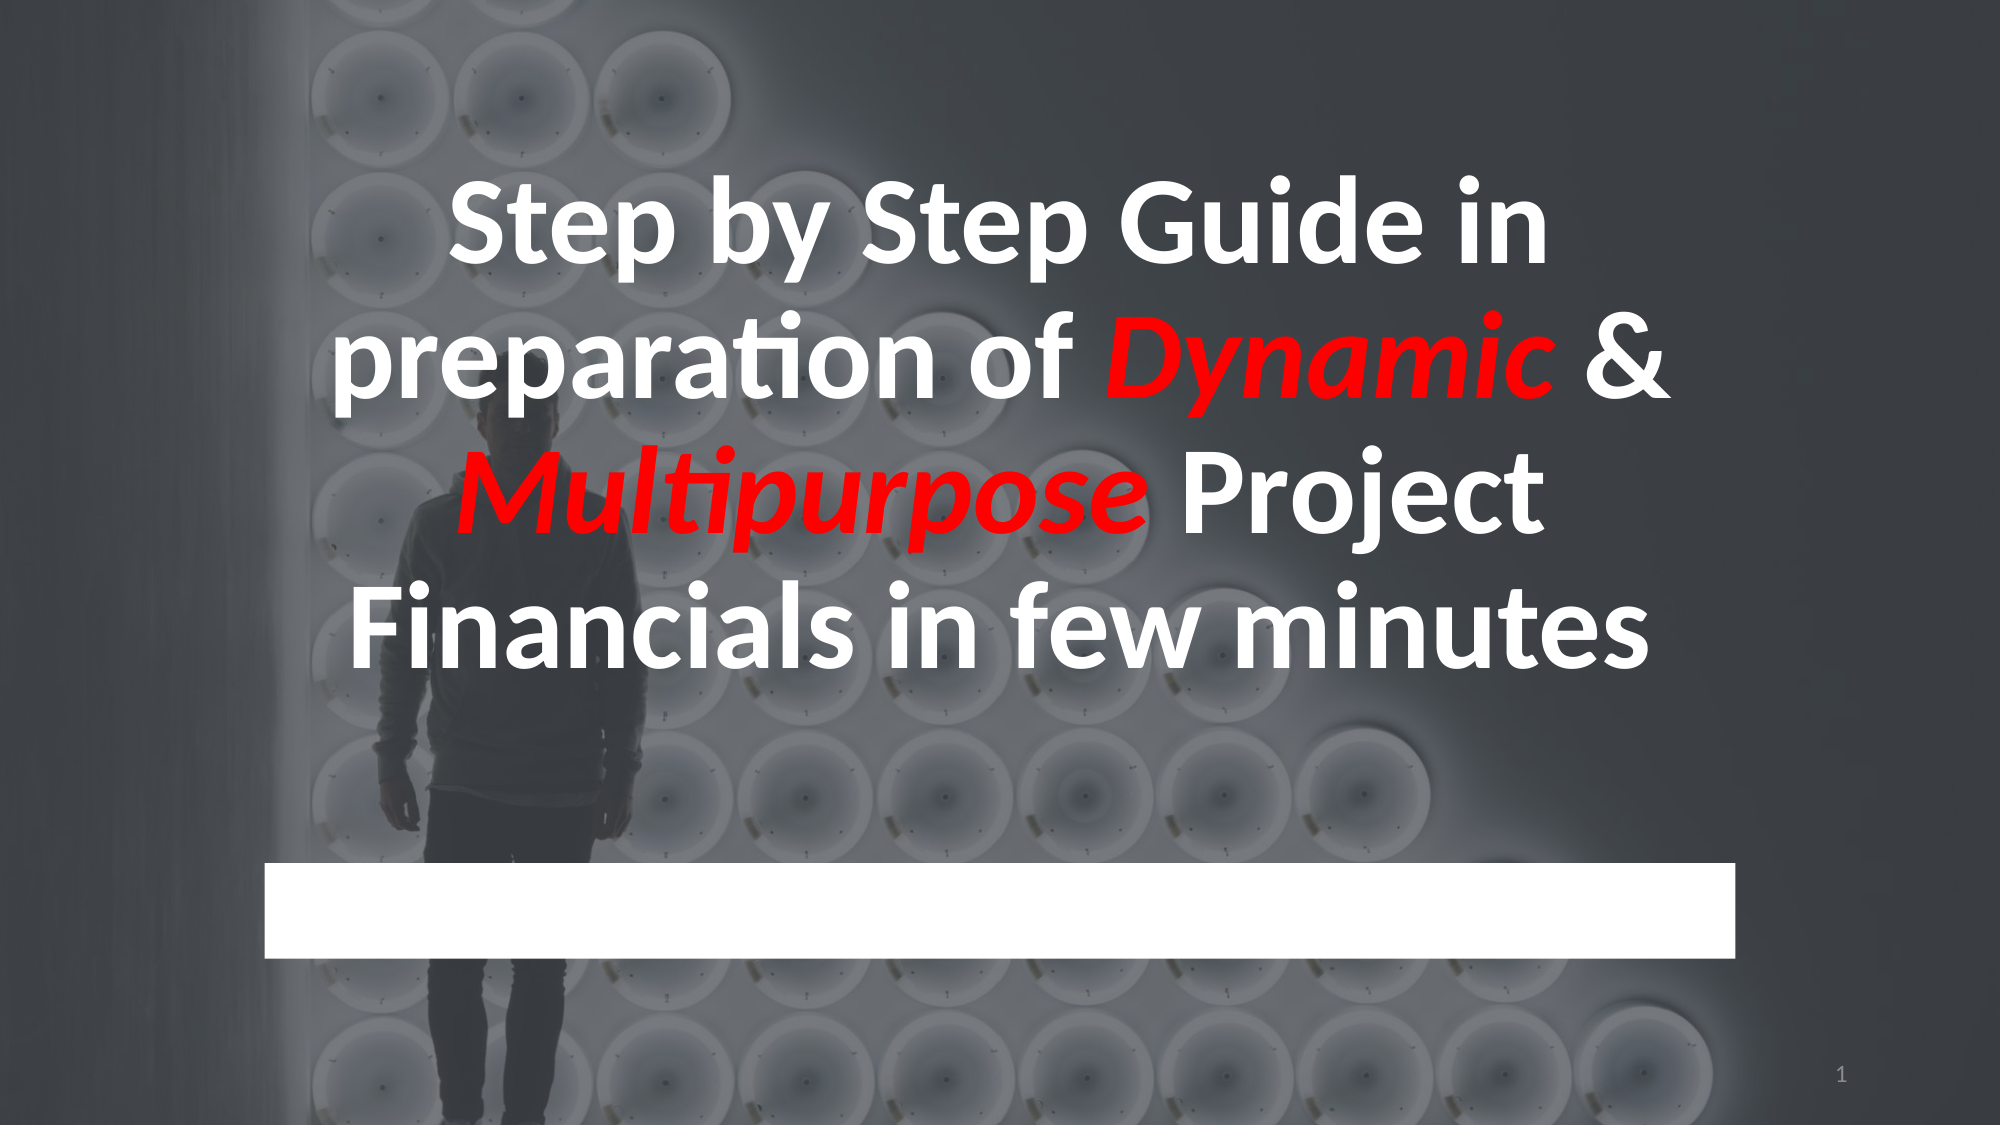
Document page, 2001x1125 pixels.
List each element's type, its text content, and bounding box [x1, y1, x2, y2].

title Step by Step Guide in preparation of Dynamic & Multipurpose Project Financials in few minutes [264, 52, 1736, 792]
list Session by CA. S.B ASSAWA - 9820403876 [264, 863, 1736, 959]
slide_number 1 [1412, 1042, 1863, 1103]
